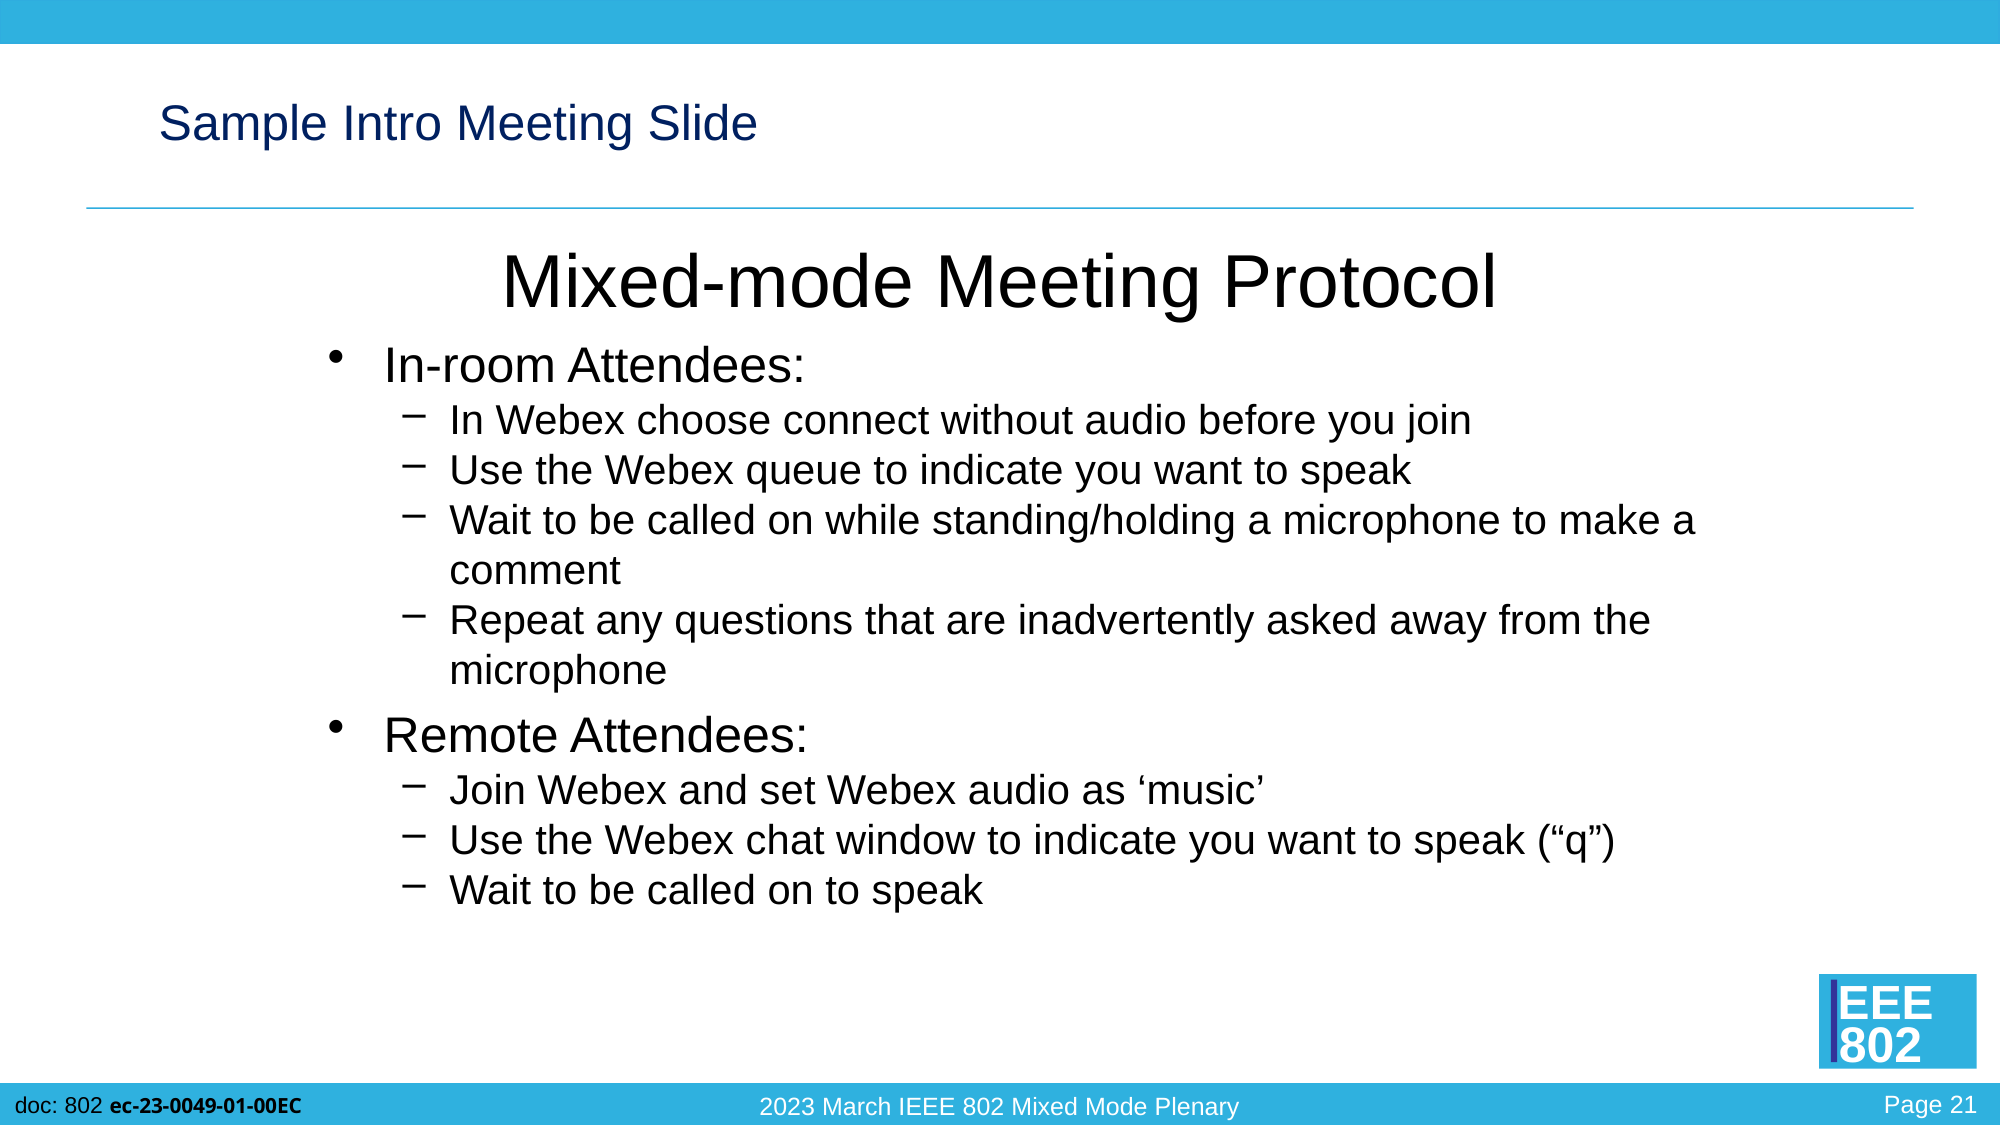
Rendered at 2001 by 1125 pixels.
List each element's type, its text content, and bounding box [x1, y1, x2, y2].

list In-room Attendees: In Webex choose connect without audio before you join Use the Webex queue to indicate you want to speak Wait to be called on while standing/holding a microphone to make a comment Repeat any questions that are inadvertently asked away from the microphone Remote Attendees: Join Webex and set Webex audio as ‘music’ Use the Webex chat window to indicate you want to speak (“q”) Wait to be called on to speak [312, 324, 1800, 1076]
title Mixed-mode Meeting Protocol [150, 233, 1850, 321]
text_box Sample Intro Meeting Slide [143, 83, 982, 159]
